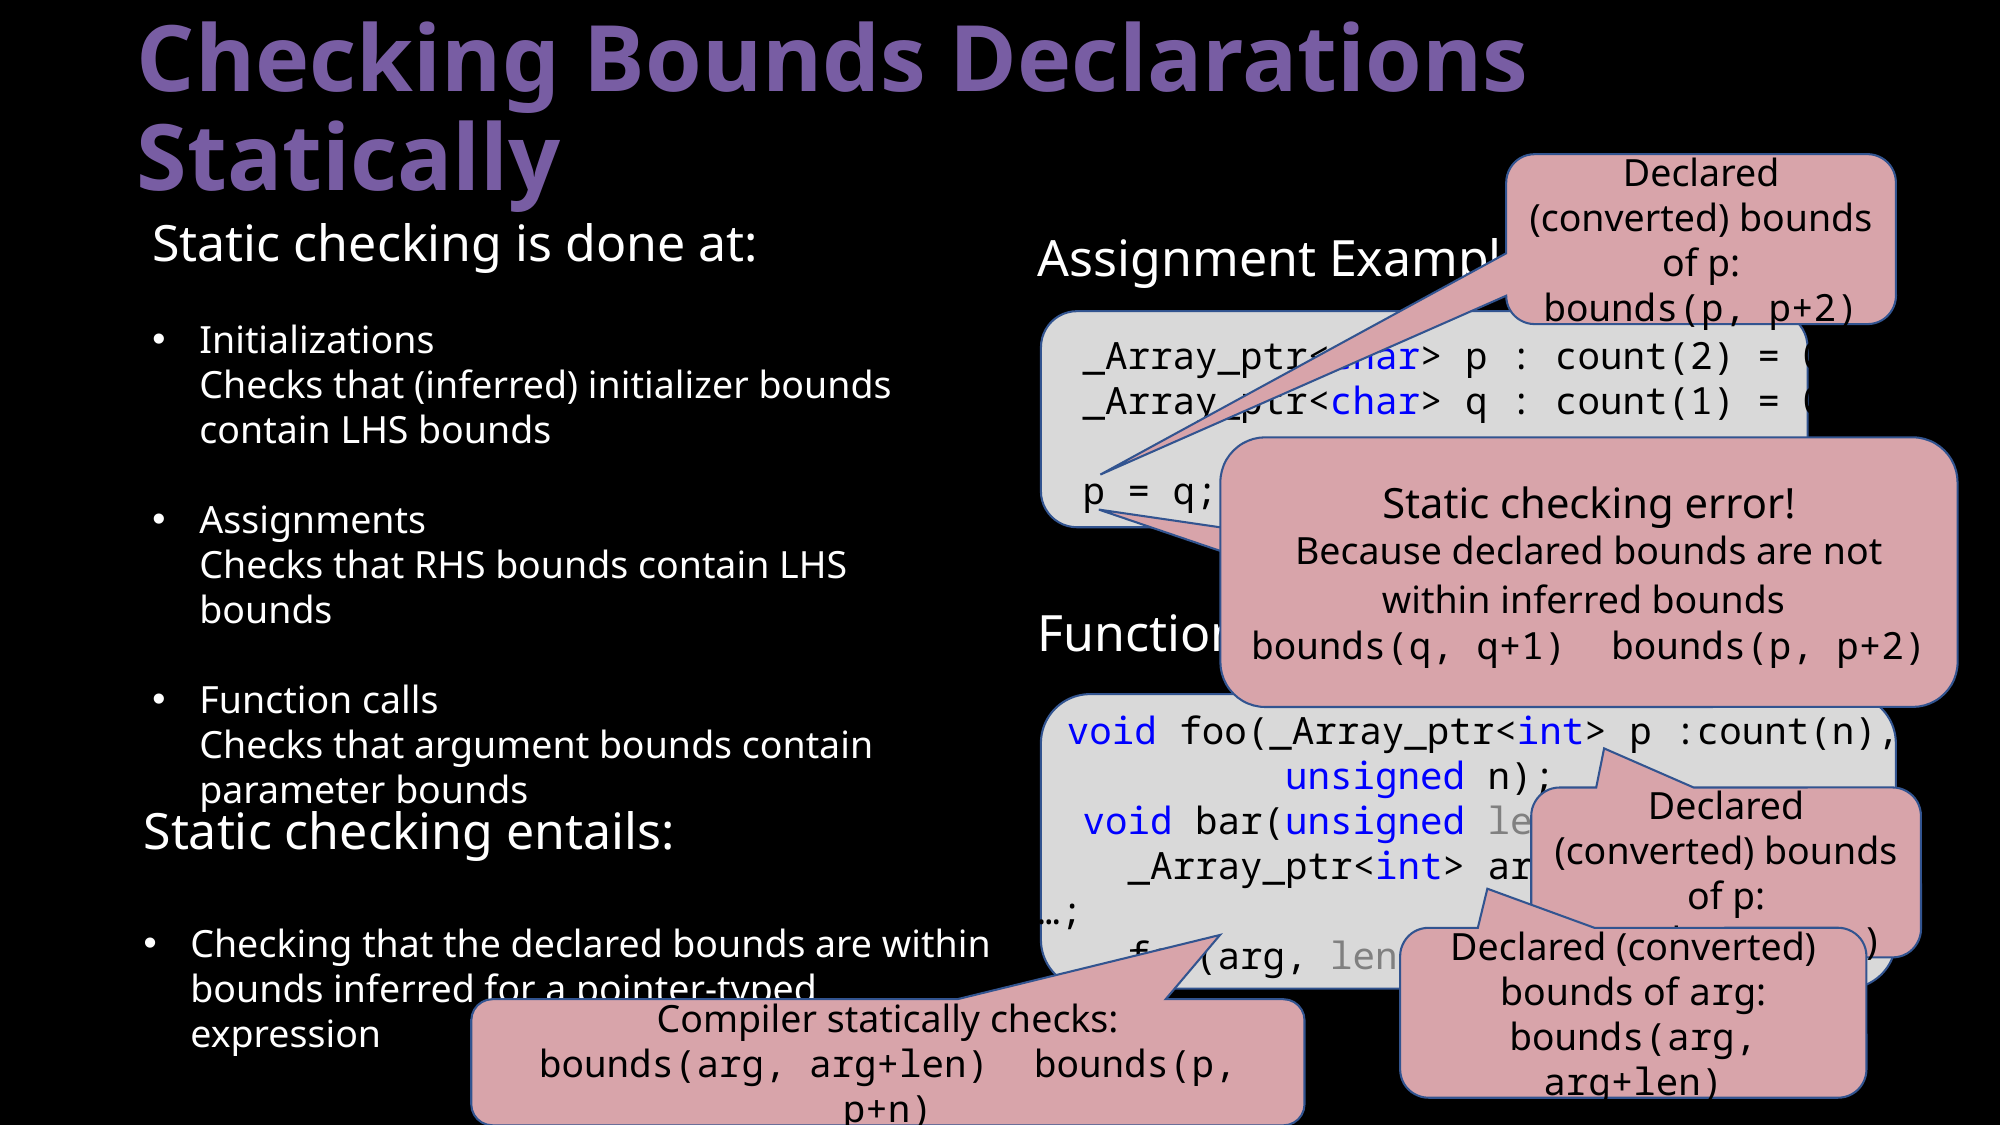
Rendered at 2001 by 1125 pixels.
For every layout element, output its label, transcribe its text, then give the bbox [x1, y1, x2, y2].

title Checking Bounds Declarations Statically [121, 3, 1847, 220]
slide_number 14 [1412, 1087, 1863, 1103]
text_box Declared (converted) bounds of p: bounds(p, p+2) [1099, 153, 1898, 476]
text_box Assignment Example _Array_ptr<char> p : count(2) = 0; _Array_ptr<char> q : count(1) = 0; p = q; Function Call Example void foo(_Array_ptr<int> p :count(n), unsigned n); void bar(unsigned len) { _Array_ptr<int> arg : count(len) = …; foo(arg, len); } [1022, 219, 1944, 1029]
text_box Declared (converted) bounds of arg: bounds(arg, arg+len) [1399, 887, 1868, 1099]
text_box Inferred bounds of p: bounds(q, q+1) [1098, 508, 1219, 552]
text_box Declared (converted) bounds of p: bounds(p, p+n) [1530, 746, 1923, 959]
text_box Static checking entails: Checking that the declared bounds are within bounds inferred for a pointer-typed expression [128, 792, 1010, 1063]
